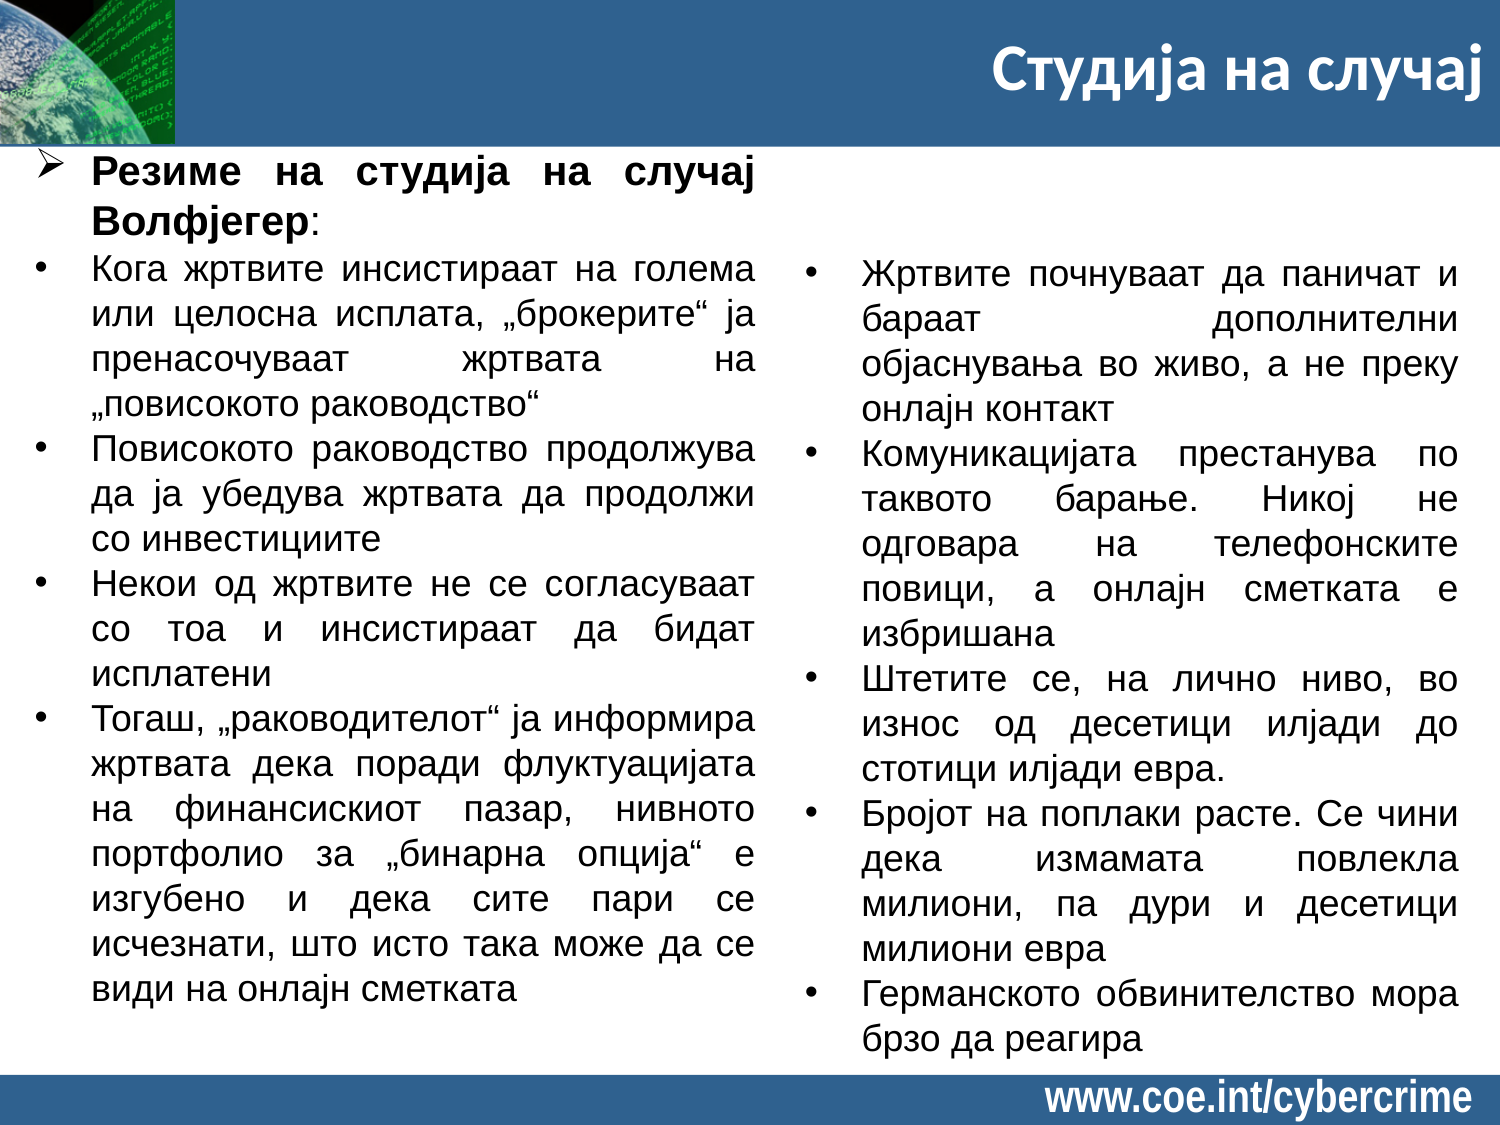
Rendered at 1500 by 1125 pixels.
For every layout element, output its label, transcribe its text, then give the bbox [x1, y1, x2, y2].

text_box Жртвите почнуваат да паничат и бараат дополнителни објаснувања во живо, а не преку онлајн контакт Комуникацијата престанува по таквото барање. Никој не одговара на телефонските повици, а онлајн сметката е избришана Штетите се, на лично ниво, во износ од десетици илјади до стотици илјади евра. Бројот на поплаки расте. Се чини дека измамата повлекла милиони, па дури и десетици милиони евра Германското обвинителство мора брзо да реагира [790, 241, 1474, 1067]
text_box Студија на случај [179, 0, 1500, 149]
text_box www.coe.int/cybercrime [1030, 1059, 1500, 1125]
picture [0, 0, 175, 144]
text_box Резиме на студија на случај Волфјегер: Кога жртвите инсистираат на голема или целосна исплата, „брокерите“ ја пренасочуваат жртвата на „повисокото раководство“ Повисокото раководство продолжува да ја убедува жртвата да продолжи со инвестициите Некои од жртвите не се согласуваат со тоа и инсистираат да бидат исплатени Тогаш, „раководителот“ ја информира жртвата дека поради флуктуацијата на финансискиот пазар, нивното портфолио за „бинарна опција“ е изгубено и дека сите пари се исчезнати, што исто така може да се види на онлајн сметката [19, 136, 771, 1017]
text_box [0, 1073, 1030, 1125]
